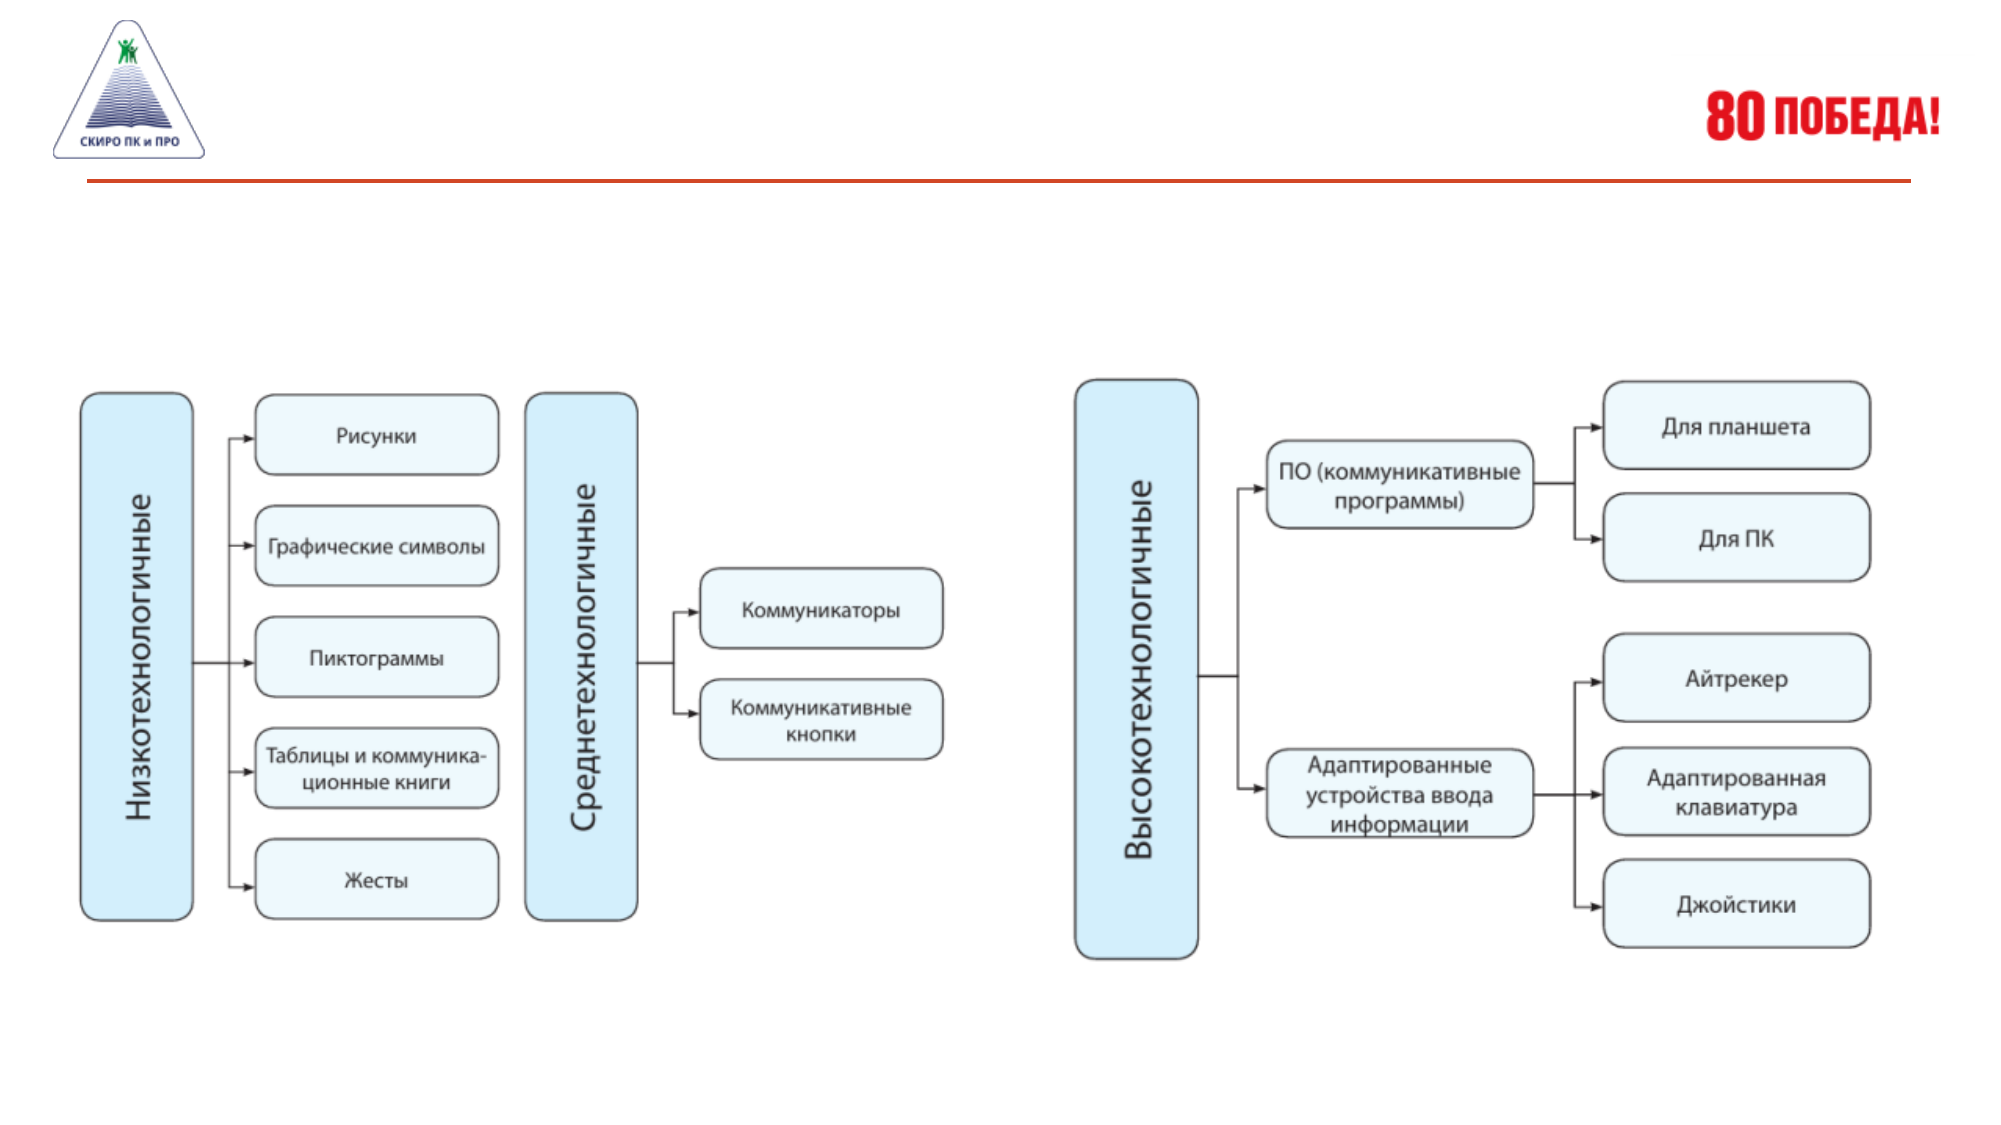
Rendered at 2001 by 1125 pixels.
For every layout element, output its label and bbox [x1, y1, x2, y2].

picture [66, 364, 980, 977]
picture [1063, 337, 1977, 1004]
picture [53, 20, 205, 159]
picture [1671, 54, 1975, 177]
